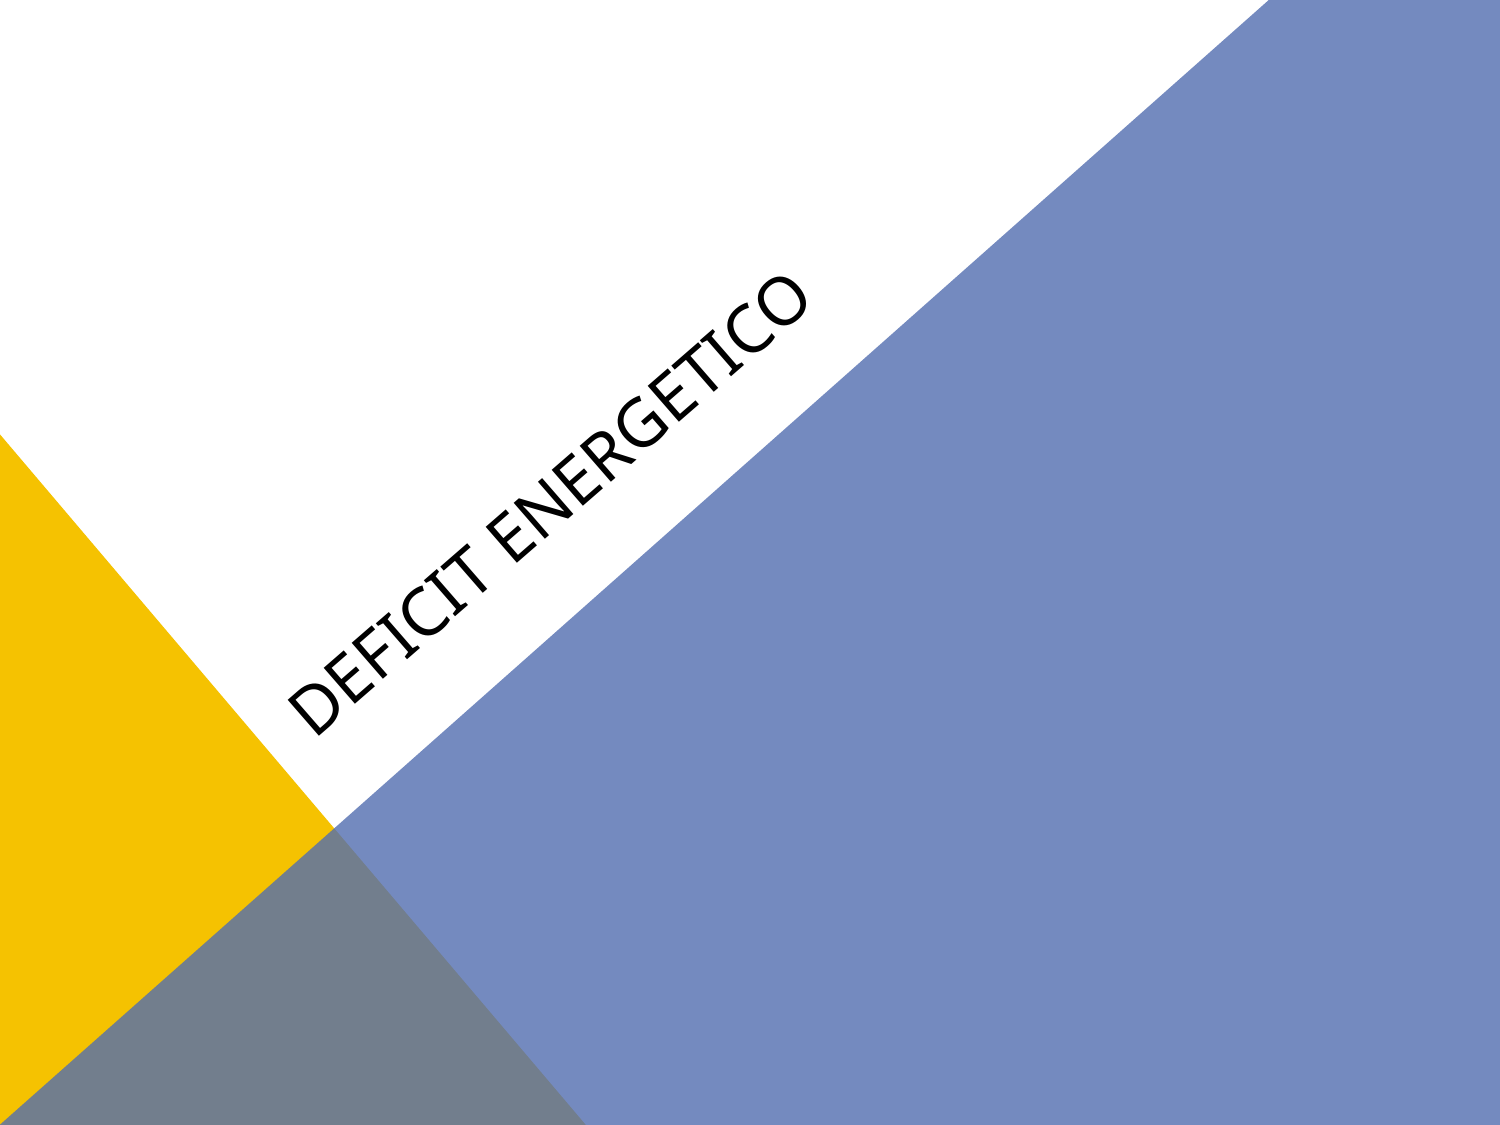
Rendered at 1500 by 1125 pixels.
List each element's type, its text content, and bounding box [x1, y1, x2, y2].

title Deficit energetico [182, 4, 1012, 762]
